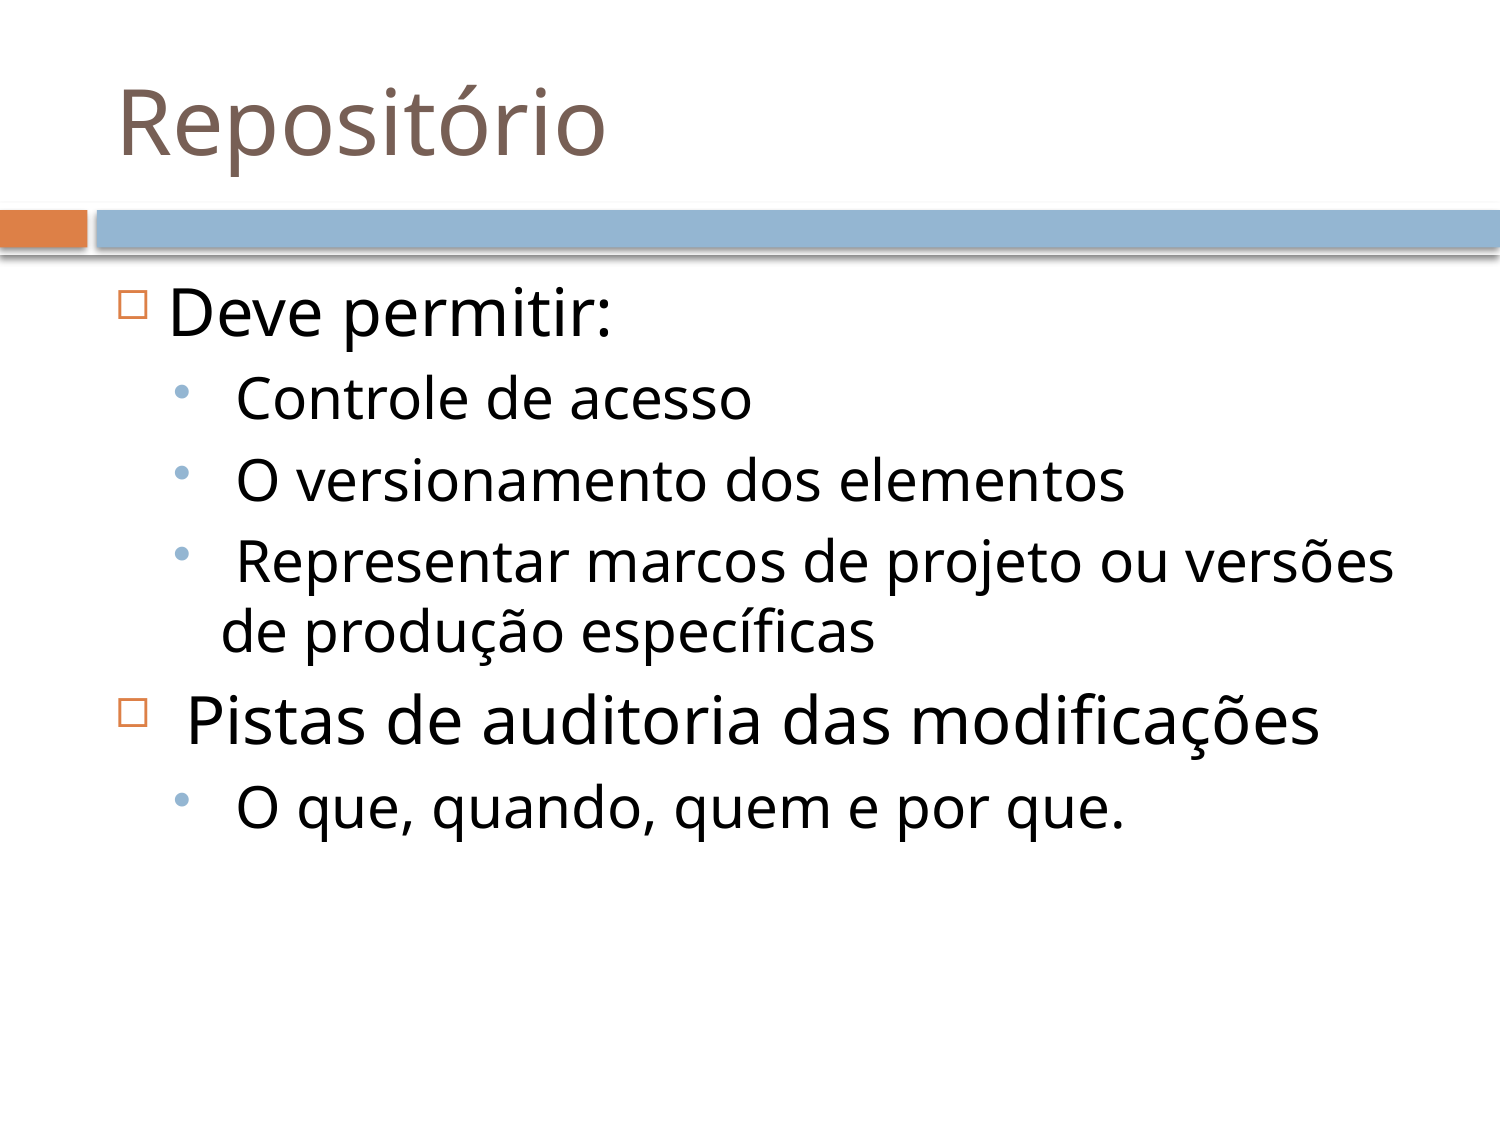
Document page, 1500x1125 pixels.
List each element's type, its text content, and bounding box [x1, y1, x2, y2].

title Repositório [100, 37, 1438, 200]
list Deve permitir: Controle de acesso O versionamento dos elementos Representar marcos de projeto ou versões de produção específicas Pistas de auditoria das modificações O que, quando, quem e por que. [100, 262, 1438, 1000]
